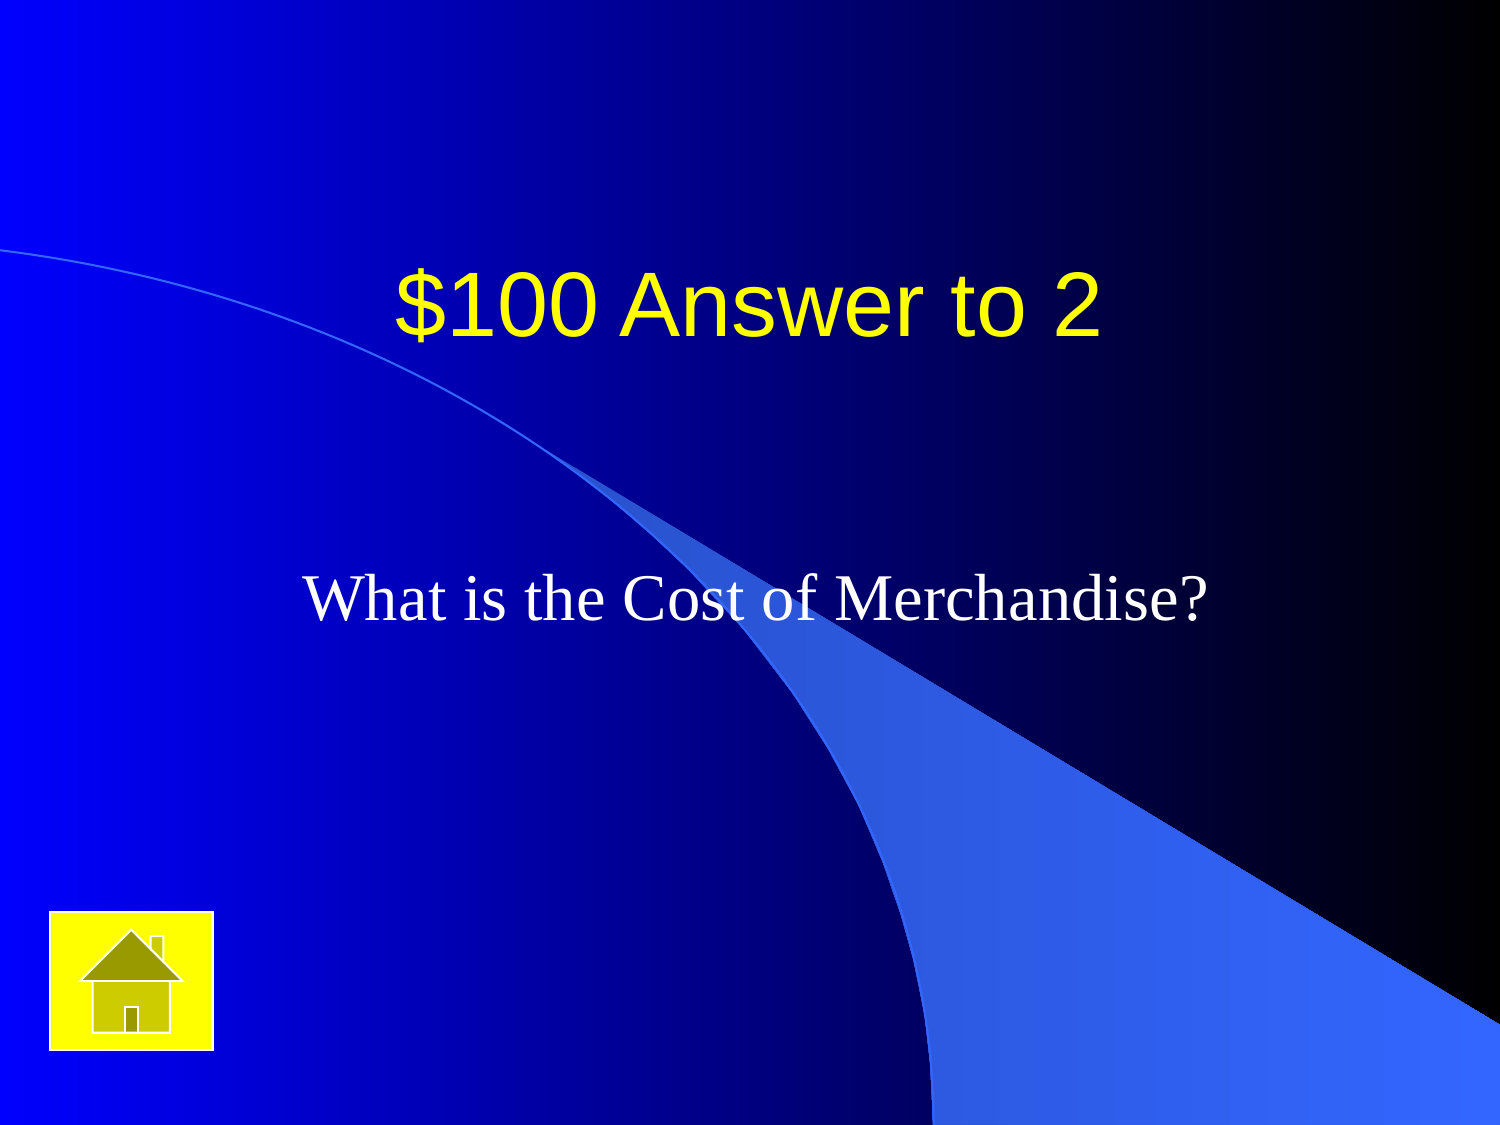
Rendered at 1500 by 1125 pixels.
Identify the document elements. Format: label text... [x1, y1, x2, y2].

subtitle What is the Cost of Merchandise? [112, 449, 1401, 738]
title $100 Answer to 2 [112, 174, 1388, 363]
